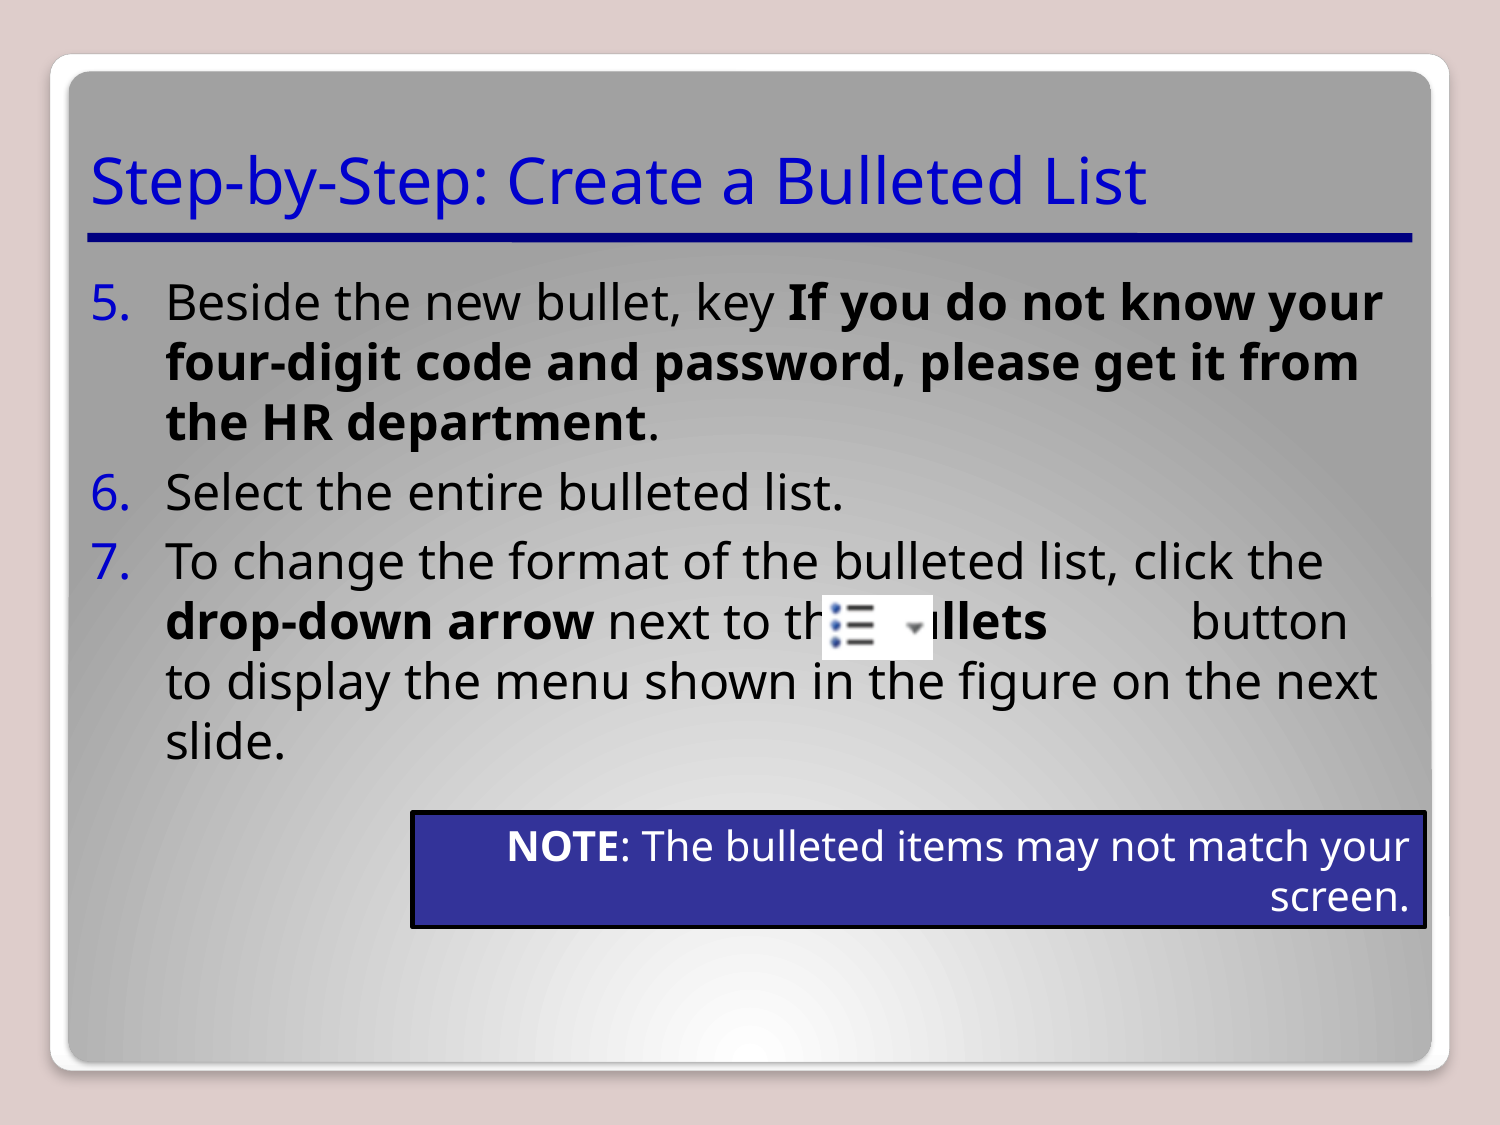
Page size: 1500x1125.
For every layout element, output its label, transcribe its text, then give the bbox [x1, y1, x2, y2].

text_box NOTE: The bulleted items may not match your screen. [410, 810, 1427, 929]
title Step-by-Step: Create a Bulleted List [74, 74, 1426, 226]
list Beside the new bullet, key If you do not know your four-digit code and password, please get it from the HR department. Select the entire bulleted list. To change the format of the bulleted list, click the drop-down arrow next to the Bullets button to display the menu shown in the figure on the next slide. [75, 262, 1425, 1063]
picture [822, 594, 933, 660]
